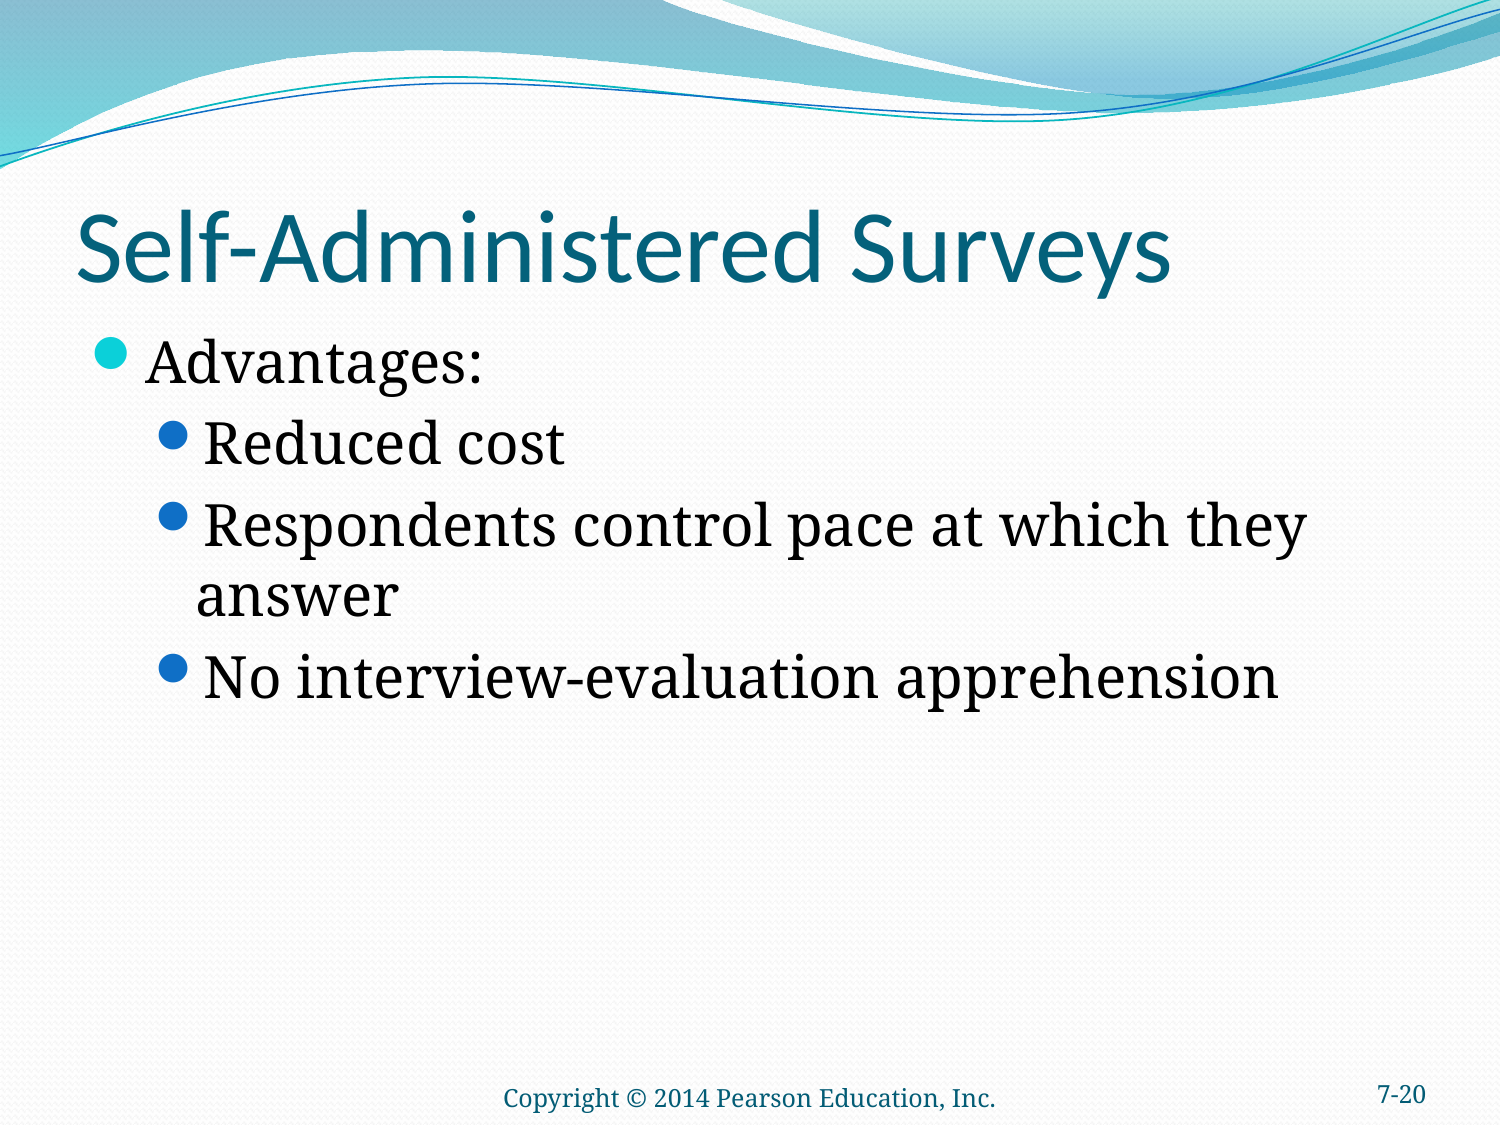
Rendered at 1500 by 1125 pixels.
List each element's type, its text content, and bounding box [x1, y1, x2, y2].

list Advantages: Reduced cost Respondents control pace at which they answer No interview-evaluation apprehension [74, 317, 1426, 1038]
title Self-Administered Surveys [74, 115, 1426, 304]
